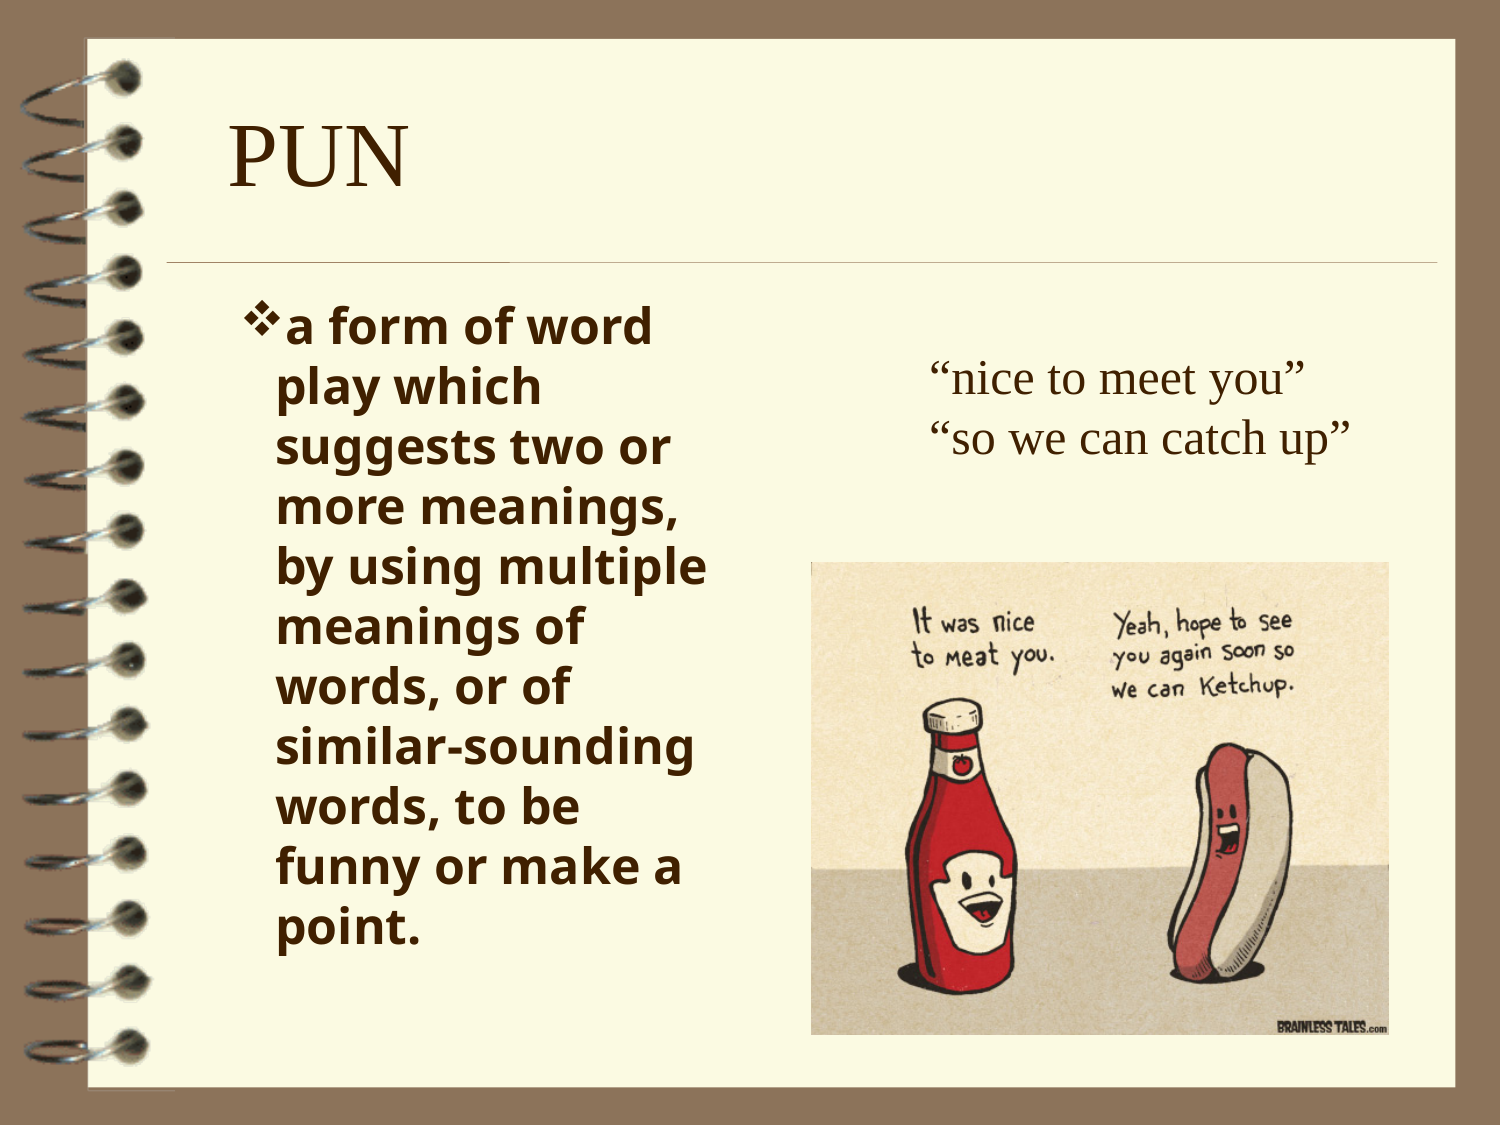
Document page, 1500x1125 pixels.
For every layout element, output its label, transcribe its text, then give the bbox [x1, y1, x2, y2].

picture [811, 562, 1390, 1035]
text_box “nice to meet you” “so we can catch up” [914, 337, 1367, 473]
text_box PUN [212, 87, 638, 213]
picture [0, 0, 175, 1125]
text_box a form of word play which suggests two or more meanings, by using multiple meanings of words, or of similar-sounding words, to be funny or make a point. [225, 287, 725, 963]
